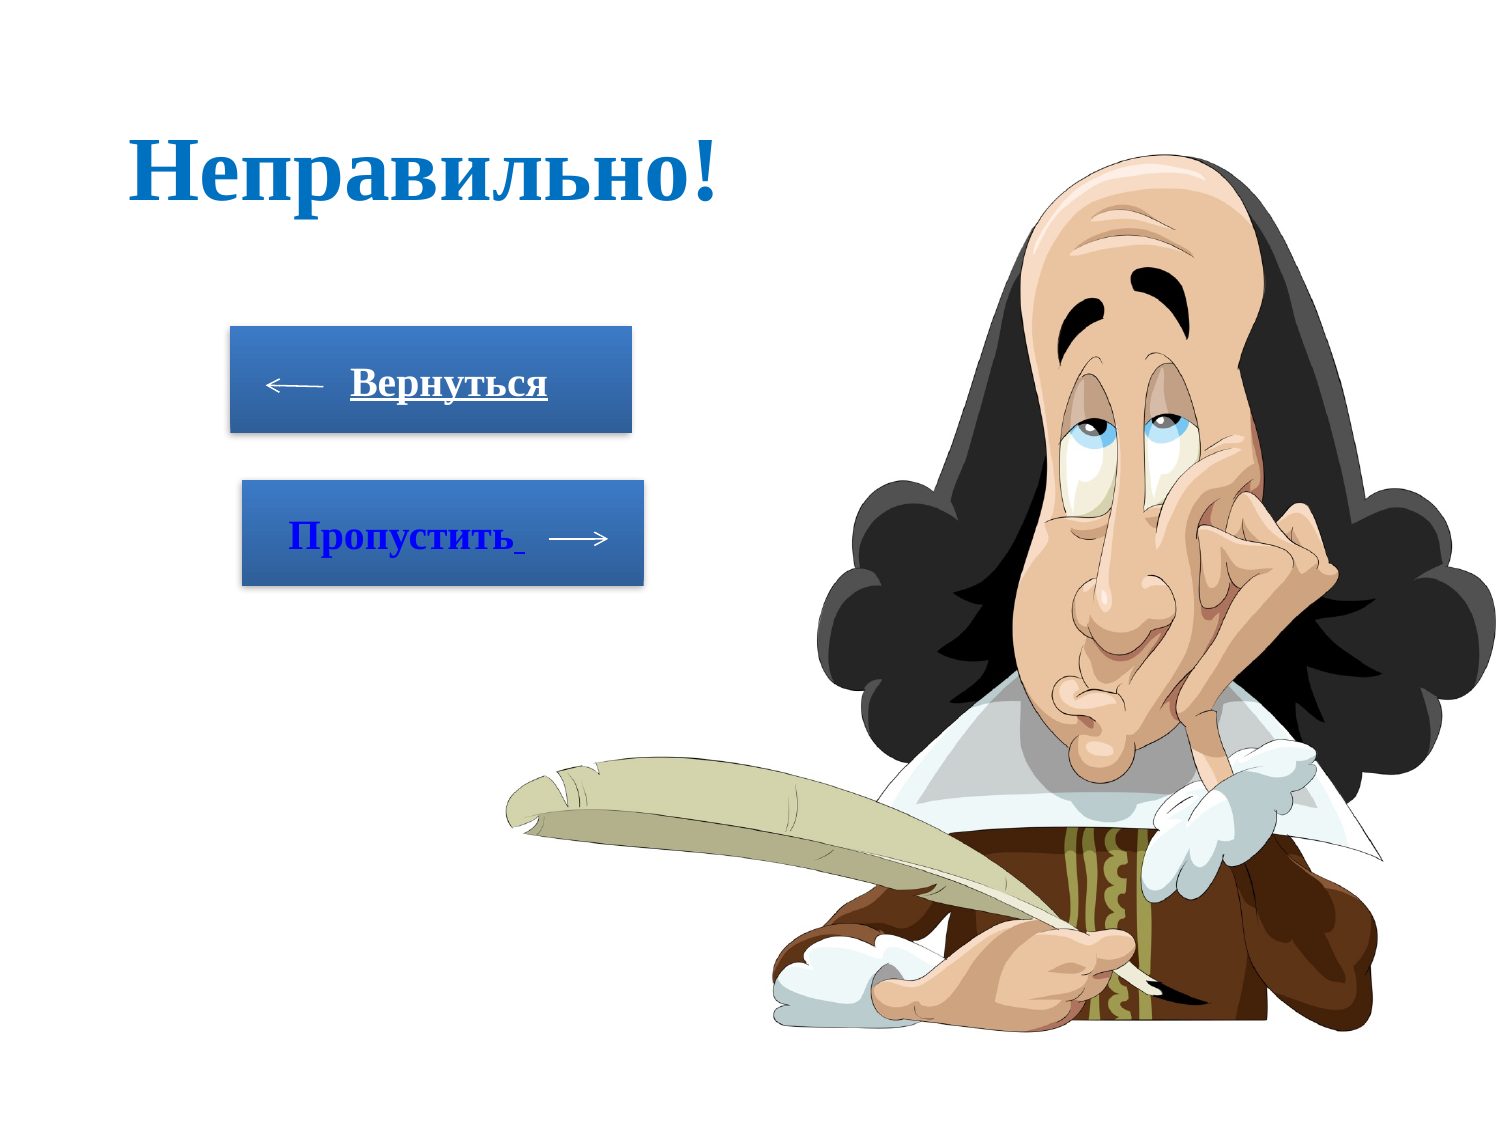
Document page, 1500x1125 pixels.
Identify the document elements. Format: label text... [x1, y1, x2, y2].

text_box Вернуться [230, 326, 496, 433]
text_box Пропустить [242, 479, 496, 587]
text_box Неправильно! [112, 101, 739, 227]
picture [501, 148, 1500, 1038]
